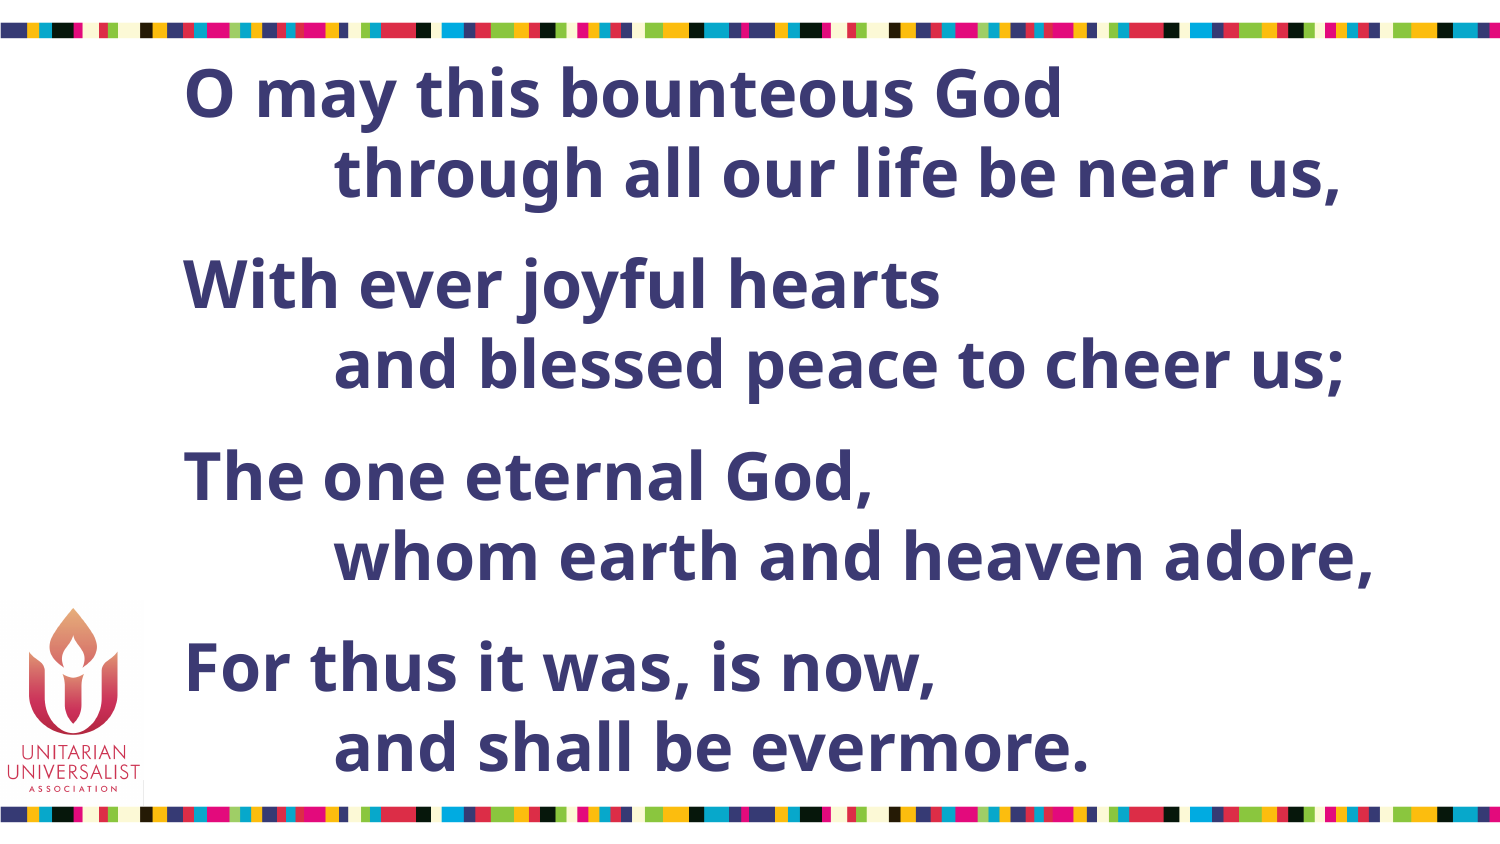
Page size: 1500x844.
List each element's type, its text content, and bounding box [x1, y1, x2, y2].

picture [0, 600, 1500, 824]
text_box O may this bounteous God through all our life be near us, With ever joyful hearts and blessed peace to cheer us; The one eternal God, whom earth and heaven adore, For thus it was, is now, and shall be evermore. [168, 48, 1421, 800]
picture [0, 22, 1500, 40]
